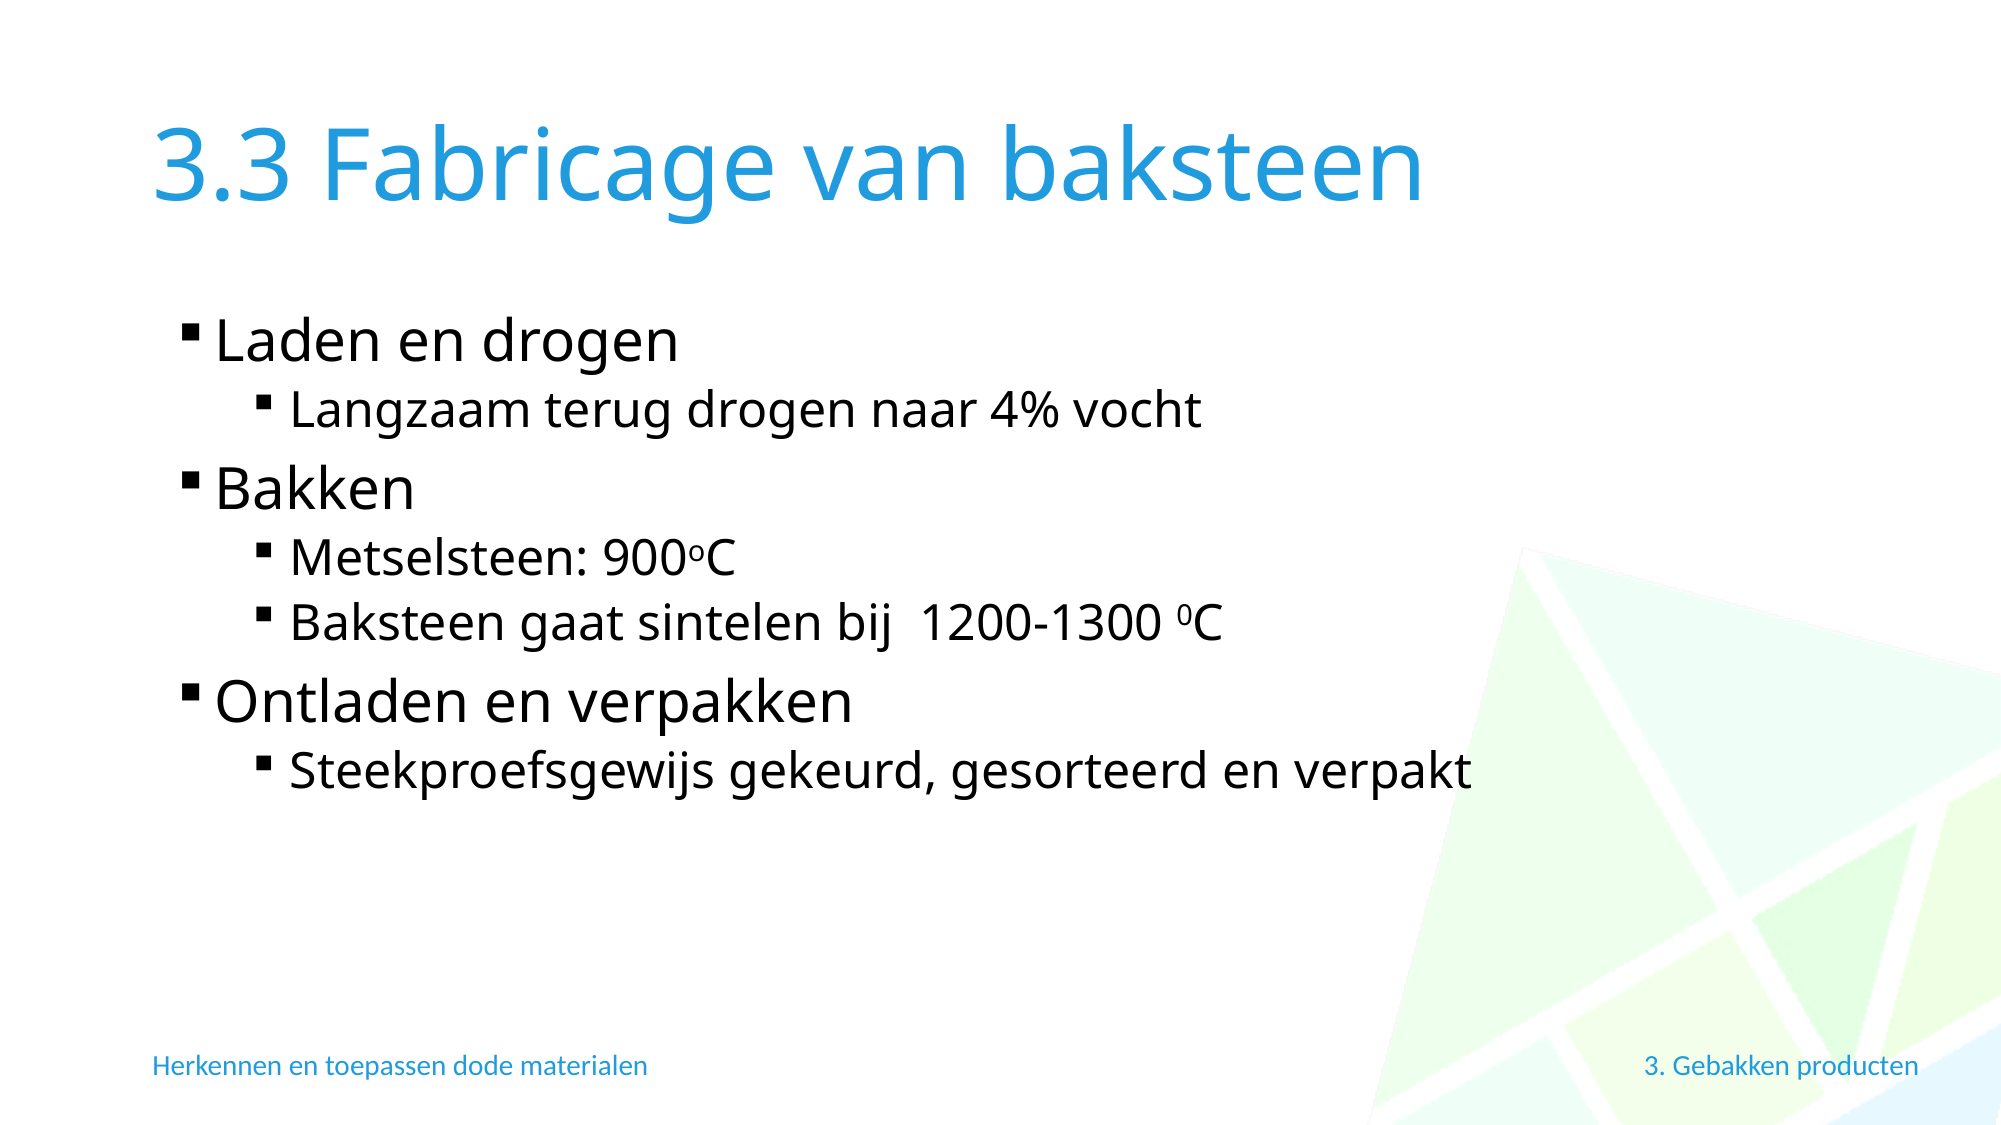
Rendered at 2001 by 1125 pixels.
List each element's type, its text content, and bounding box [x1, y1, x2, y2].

title 3.3 Fabricage van baksteen [137, 59, 1863, 278]
text_box Laden en drogen Langzaam terug drogen naar 4% vocht Bakken Metselsteen: 900oC Baksteen gaat sintelen bij 1200-1300 0C Ontladen en verpakken Steekproefsgewijs gekeurd, gesorteerd en verpakt [162, 303, 1935, 1018]
list 3. Gebakken producten [1412, 1042, 1935, 1103]
list Herkennen en toepassen dode materialen [137, 1042, 821, 1125]
